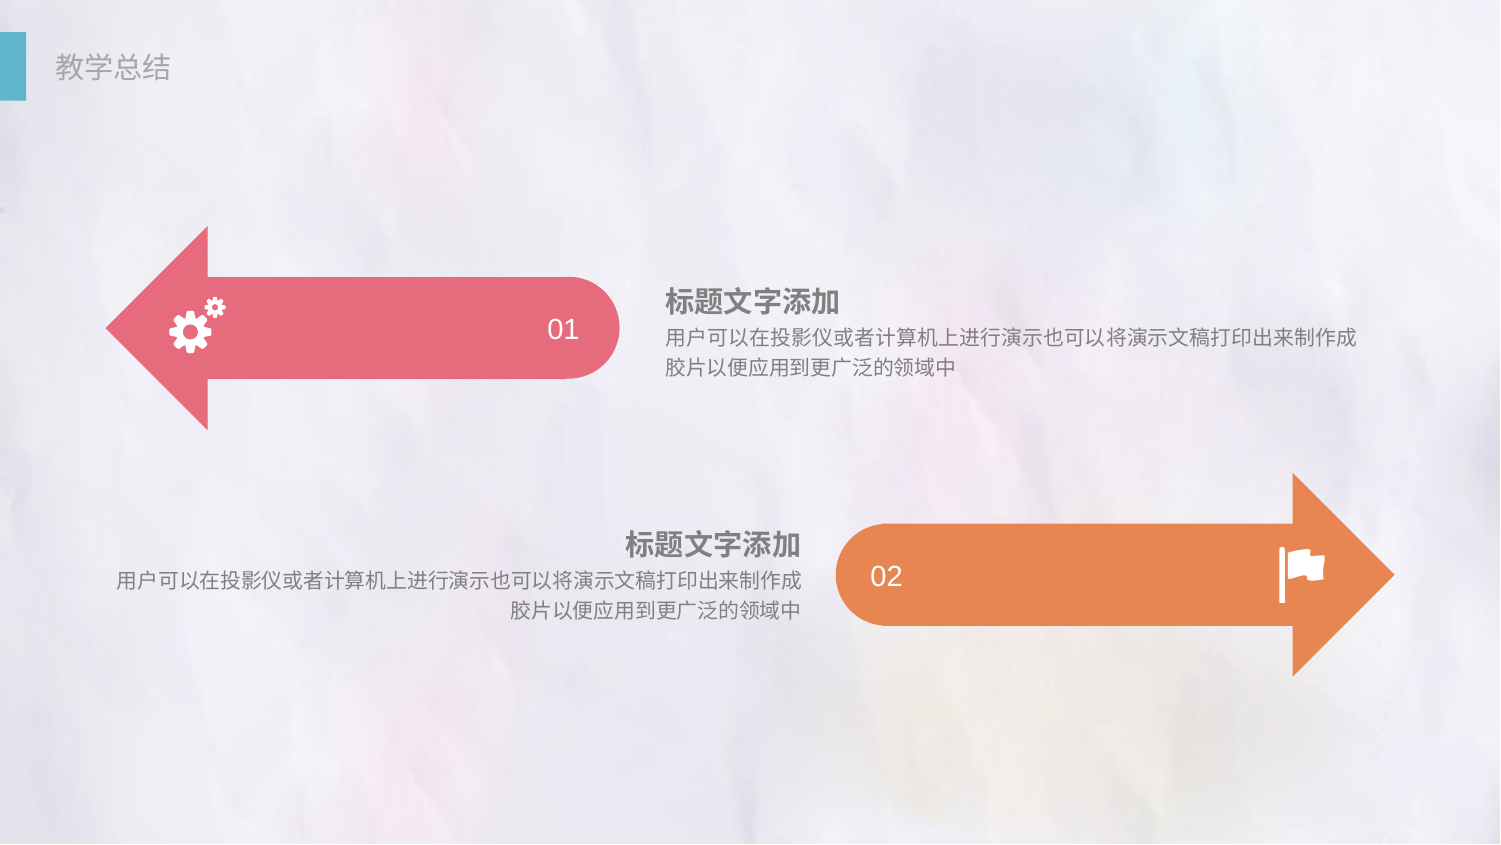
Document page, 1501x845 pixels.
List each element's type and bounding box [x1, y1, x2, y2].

text_box [650, 268, 1373, 386]
text_box [94, 512, 816, 629]
text_box [105, 225, 1395, 677]
picture [0, 0, 1500, 844]
